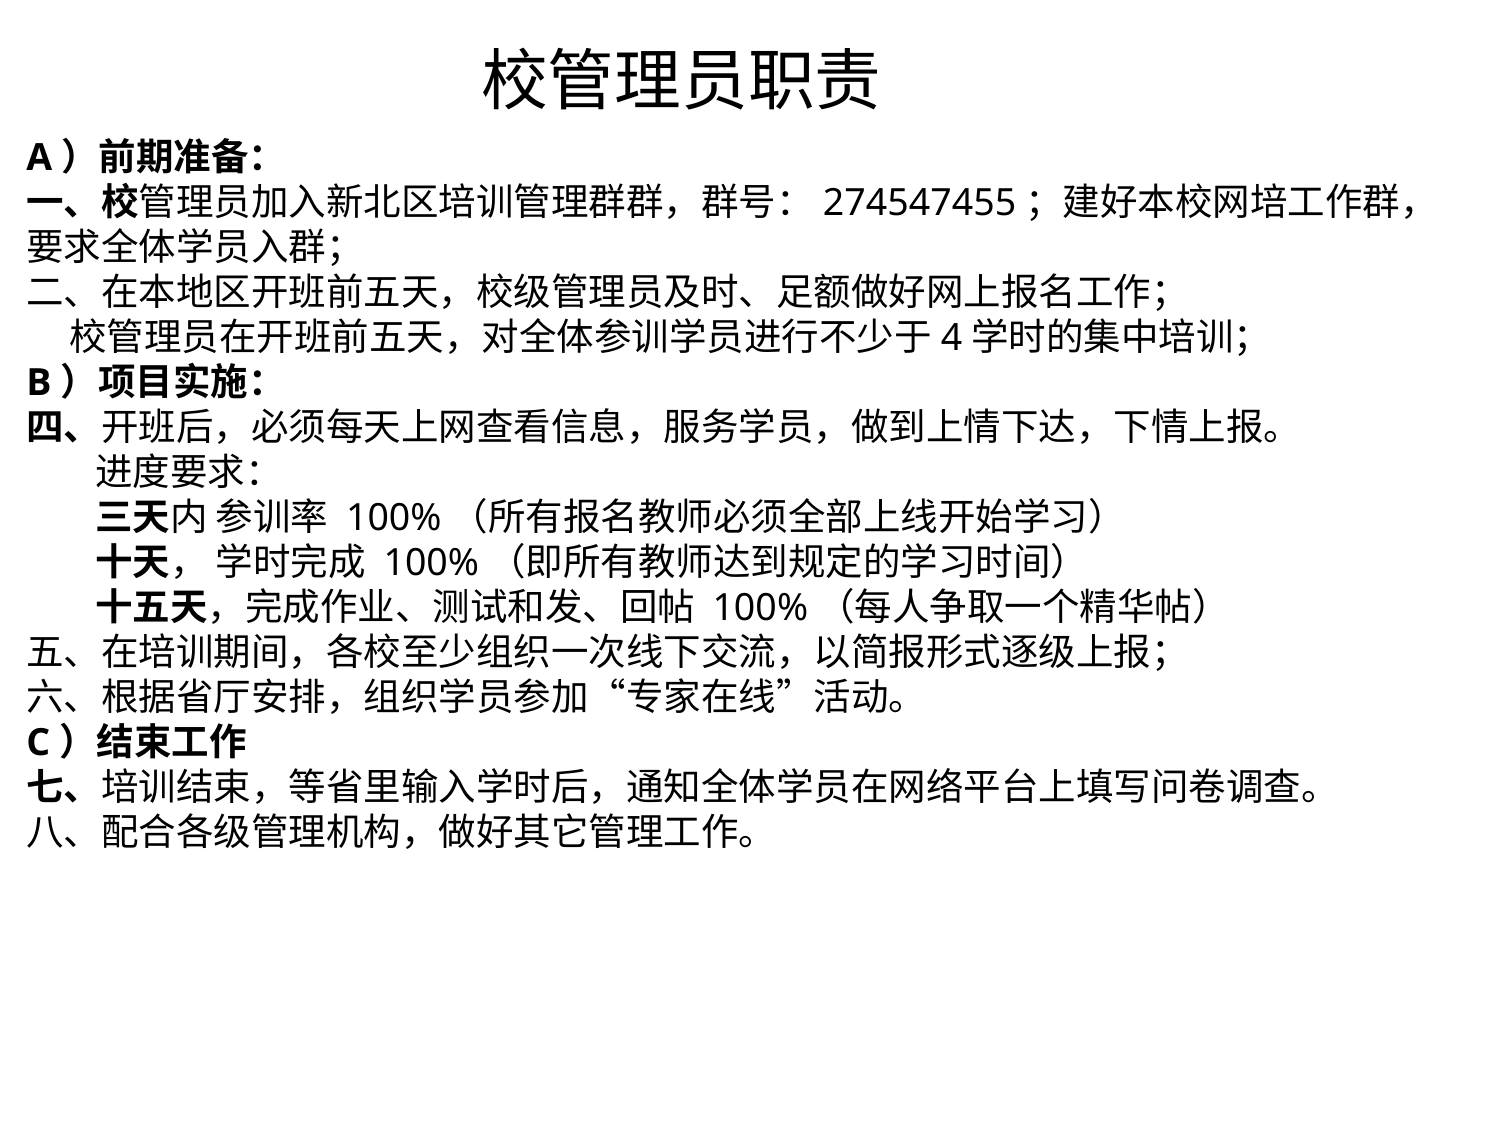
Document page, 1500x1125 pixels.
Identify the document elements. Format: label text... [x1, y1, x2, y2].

text_box 校管理员职责 [466, 30, 939, 125]
text_box A）前期准备： 一、校管理员加入新北区培训管理群群，群号：274547455；建好本校网培工作群， 要求全体学员入群； 二、在本地区开班前五天，校级管理员及时、足额做好网上报名工作； 校管理员在开班前五天，对全体参训学员进行不少于4学时的集中培训； B）项目实施： 四、开班后，必须每天上网查看信息，服务学员，做到上情下达，下情上报。 进度要求： 三天内 参训率 100%（所有报名教师必须全部上线开始学习） 十天， 学时完成 100%（即所有教师达到规定的学习时间） 十五天，完成作业、测试和发、回帖 100%（每人争取一个精华帖） 五、在培训期间，各校至少组织一次线下交流，以简报形式逐级上报； 六、根据省厅安排，组织学员参加“专家在线”活动。 C）结束工作 七、培训结束，等省里输入学时后，通知全体学员在网络平台上填写问卷调查。 八、配合各级管理机构，做好其它管理工作。 [11, 125, 1471, 861]
